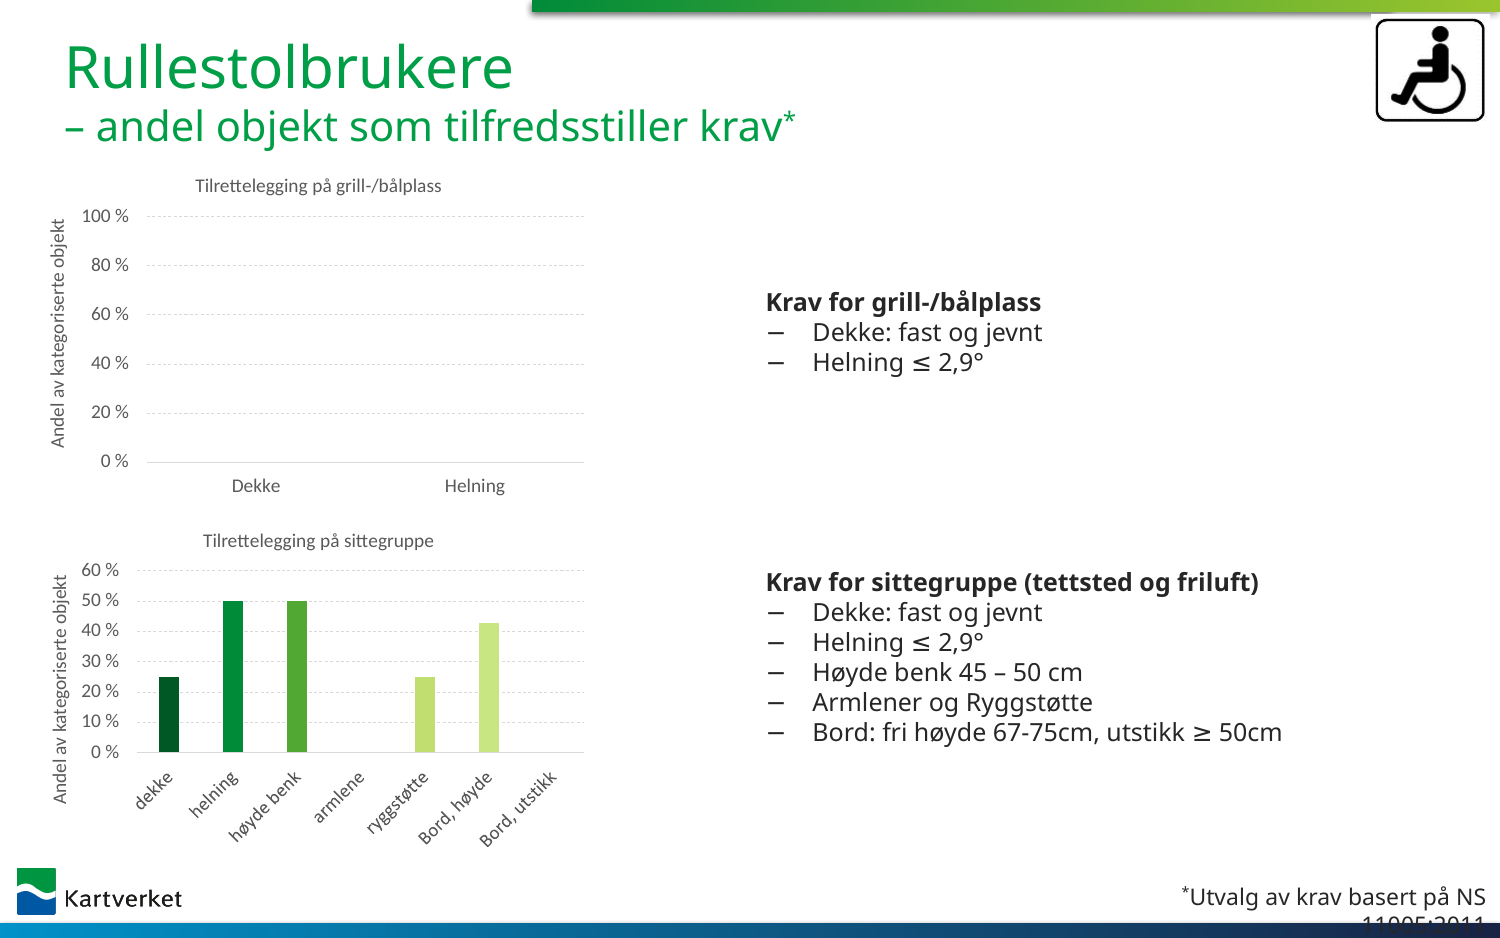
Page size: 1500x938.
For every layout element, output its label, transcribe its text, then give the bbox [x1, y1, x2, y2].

text_box Krav for grill-/bålplass Dekke: fast og jevnt Helning ≤ 2,9° [750, 279, 1452, 384]
text_box Krav for sittegruppe (tettsted og friluft) Dekke: fast og jevnt Helning ≤ 2,9° Høyde benk 45 – 50 cm Armlener og Ryggstøtte Bord: fri høyde 67-75cm, utstikk ≥ 50cm [750, 559, 1500, 754]
picture [41, 166, 596, 505]
picture [41, 520, 596, 859]
text_box Rullestolbrukere – andel objekt som tilfredsstiller krav* [49, 14, 1431, 158]
picture [1371, 13, 1491, 127]
text_box *Utvalg av krav basert på NS 11005:2011 [1068, 873, 1500, 938]
